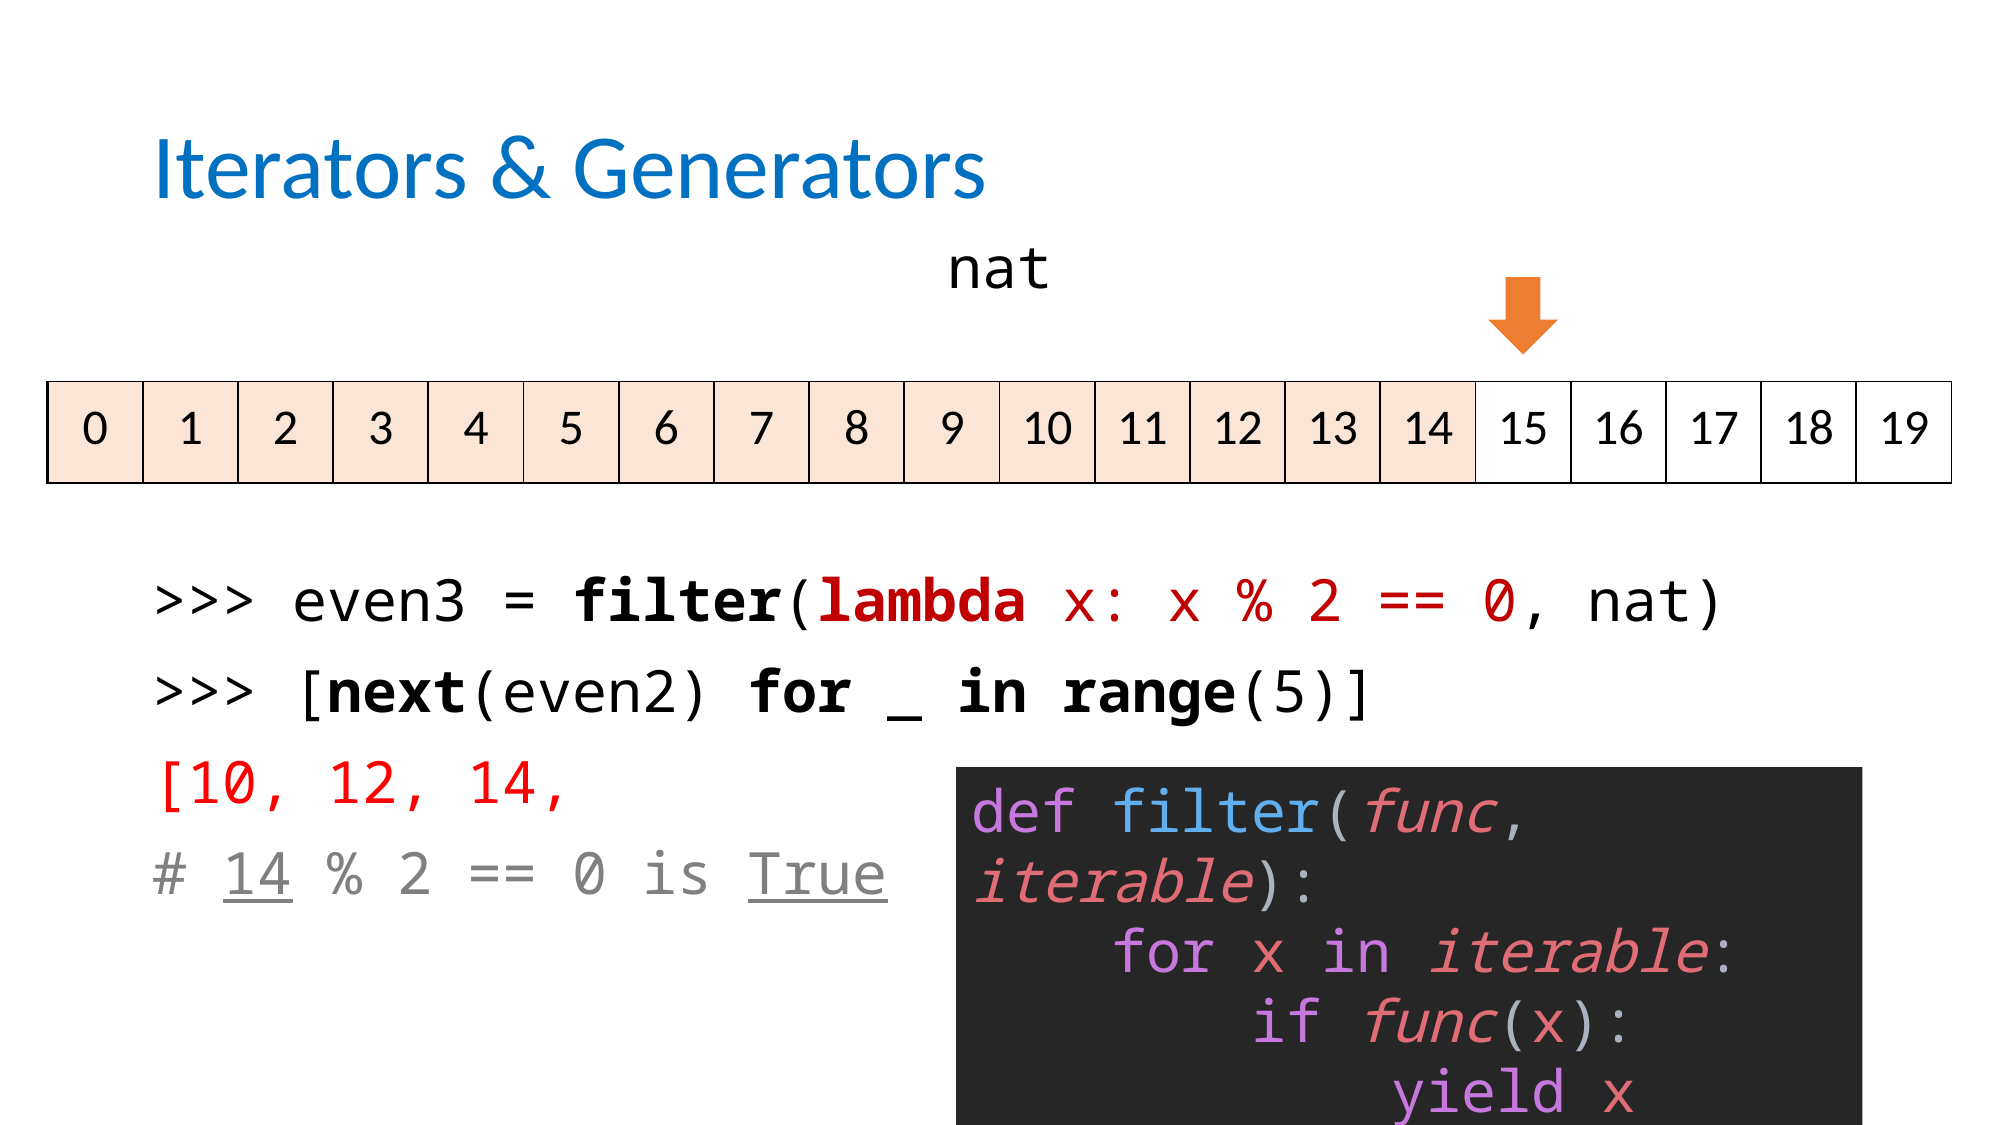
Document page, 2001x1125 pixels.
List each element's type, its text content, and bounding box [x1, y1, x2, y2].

table_header 0 [49, 382, 142, 482]
table_header 1 [144, 382, 237, 482]
text_box [1488, 277, 1558, 355]
text_box nat [932, 222, 1068, 308]
table_header 10 [1000, 382, 1094, 482]
table_header 14 [1381, 382, 1475, 482]
table_header 11 [1096, 382, 1189, 482]
table_header 12 [1191, 382, 1284, 482]
title Iterators & Generators [137, 59, 1863, 278]
table_header 17 [1667, 382, 1760, 482]
table_header 16 [1572, 382, 1665, 482]
table_header 4 [429, 382, 523, 482]
table_header 8 [810, 382, 903, 482]
table_header 6 [620, 382, 713, 482]
table_header 2 [239, 382, 332, 482]
table_header 15 [1476, 382, 1570, 482]
table_header 13 [1286, 382, 1379, 482]
table_header 7 [715, 382, 808, 482]
table_header 3 [334, 382, 427, 482]
table_header 9 [905, 382, 999, 482]
table_header 5 [524, 382, 618, 482]
text_box >>> even3 = filter(lambda x: x % 2 == 0, nat) >>> [next(even2) for _ in range(5)] [10, 12, 14, # 14 % 2 == 0 is True [137, 555, 1863, 1066]
table_header 19 [1857, 382, 1951, 482]
table_header 18 [1762, 382, 1855, 482]
text_box def filter(func, iterable): for x in iterable: if func(x): yield x [956, 767, 1863, 1125]
